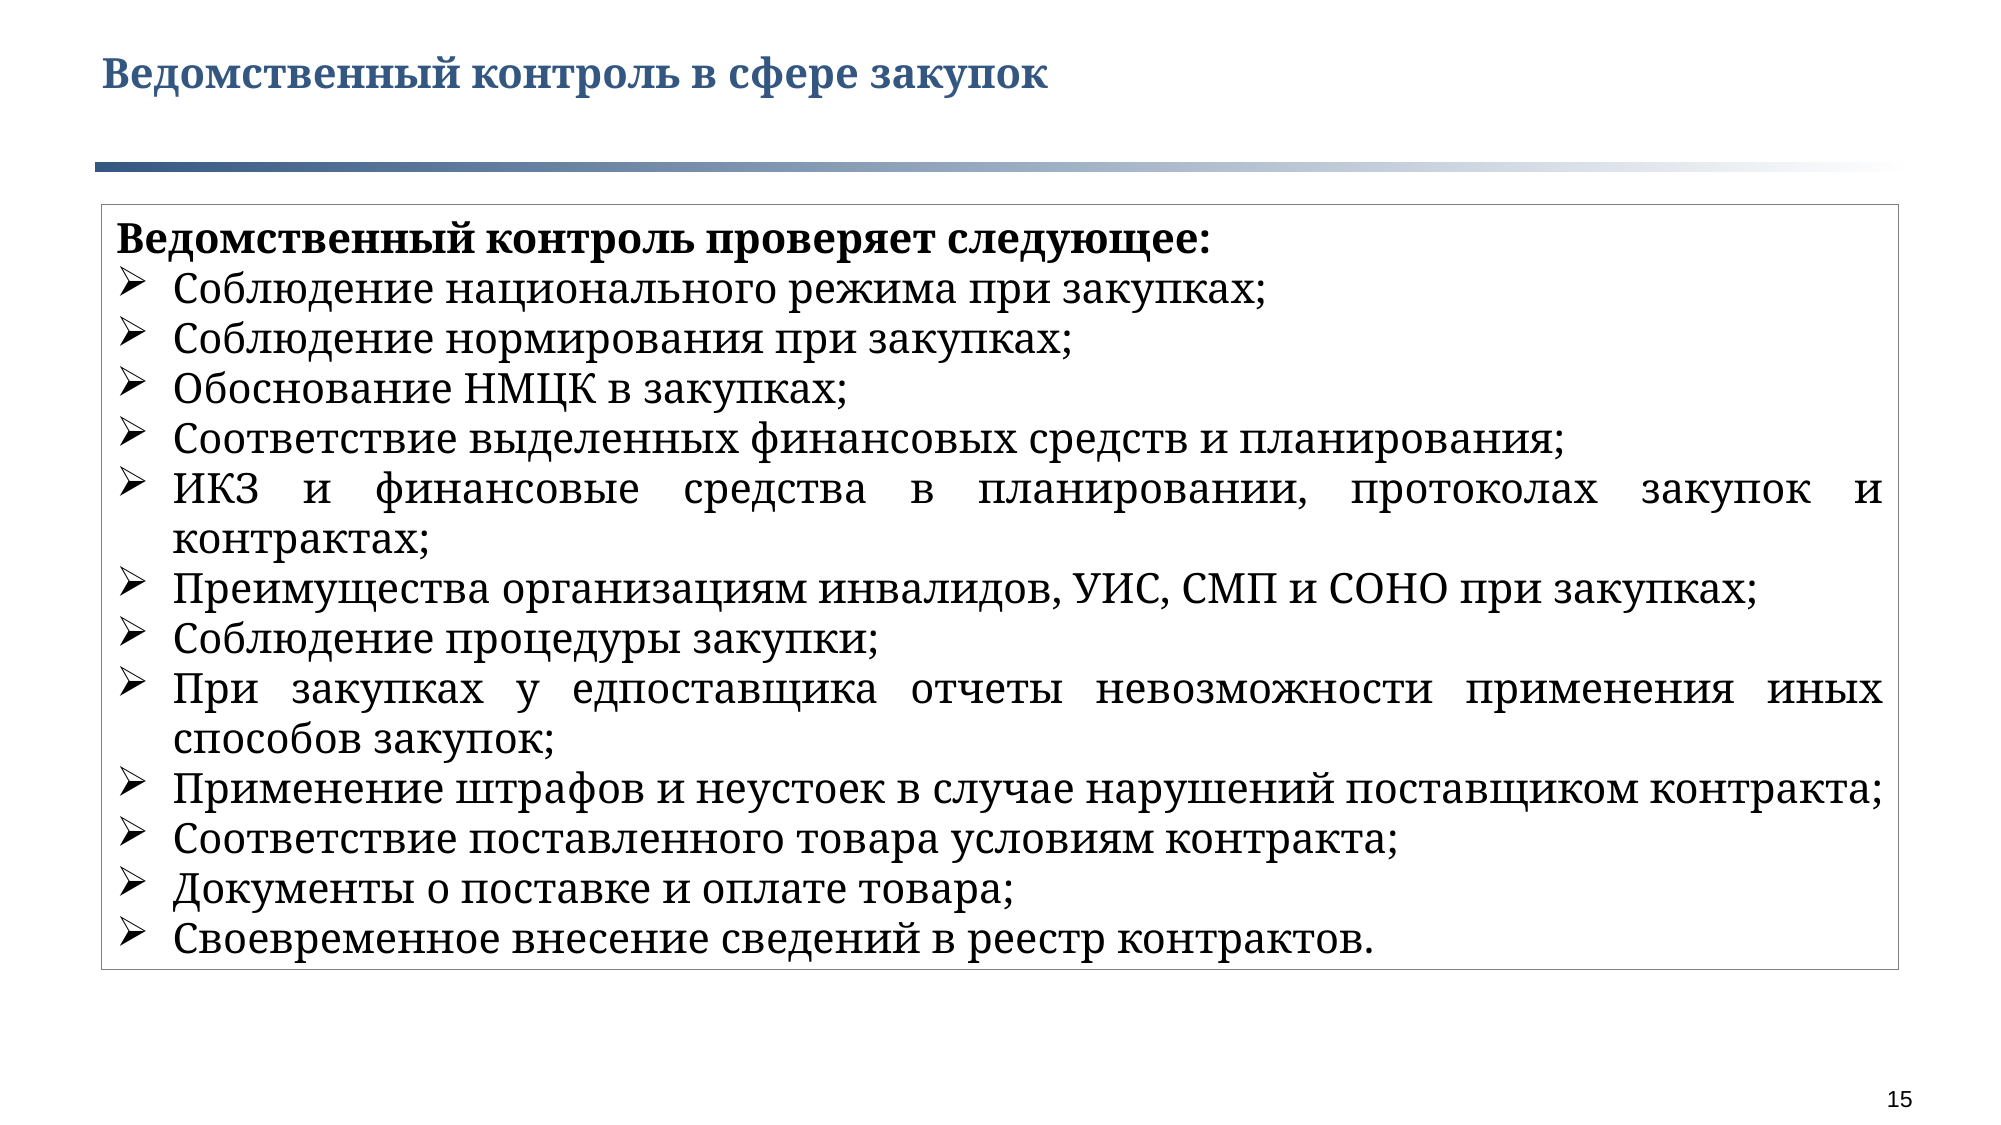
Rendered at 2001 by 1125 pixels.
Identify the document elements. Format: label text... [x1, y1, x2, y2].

text_box Ведомственный контроль в сфере закупок [87, 39, 1748, 131]
text_box Ведомственный контроль проверяет следующее: Соблюдение национального режима при закупках; Соблюдение нормирования при закупках; Обоснование НМЦК в закупках; Соответствие выделенных финансовых средств и планирования; ИКЗ и финансовые средства в планировании, протоколах закупок и контрактах; Преимущества организациям инвалидов, УИС, СМП и СОНО при закупках; Соблюдение процедуры закупки; При закупках у едпоставщика отчеты невозможности применения иных способов закупок; Применение штрафов и неустоек в случае нарушений поставщиком контракта; Соответствие поставленного товара условиям контракта; Документы о поставке и оплате товара; Своевременное внесение сведений в реестр контрактов. [101, 204, 1899, 970]
